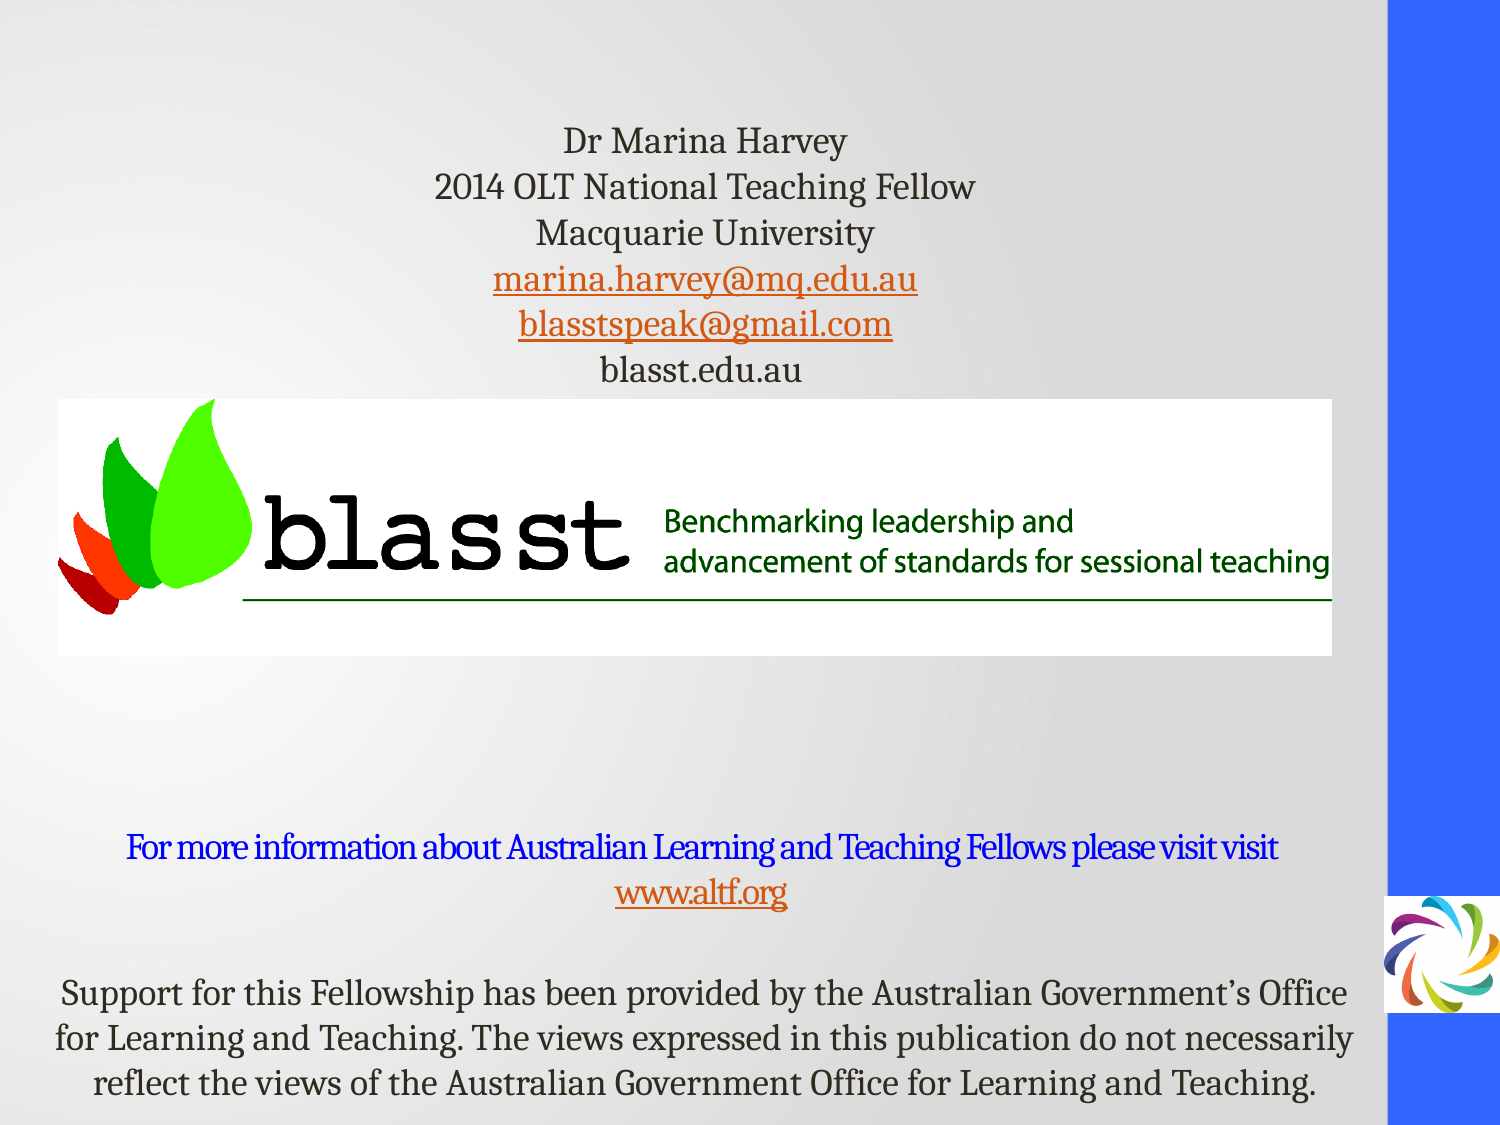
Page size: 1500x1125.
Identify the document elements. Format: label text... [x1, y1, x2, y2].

title For more information about Australian Learning and Teaching Fellows please visit visit www.altf.org [30, 772, 1381, 960]
picture [57, 399, 1332, 657]
picture [1384, 896, 1500, 1013]
text_box Dr Marina Harvey 2014 OLT National Teaching Fellow Macquarie University marina.harvey@mq.edu.au blasstspeak@gmail.com blasst.edu.au [30, 60, 1381, 400]
list Support for this Fellowship has been provided by the Australian Government’s Office for Learning and Teaching. The views expressed in this publication do not necessarily reflect the views of the Australian Government Office for Learning and Teaching. [30, 960, 1381, 1125]
